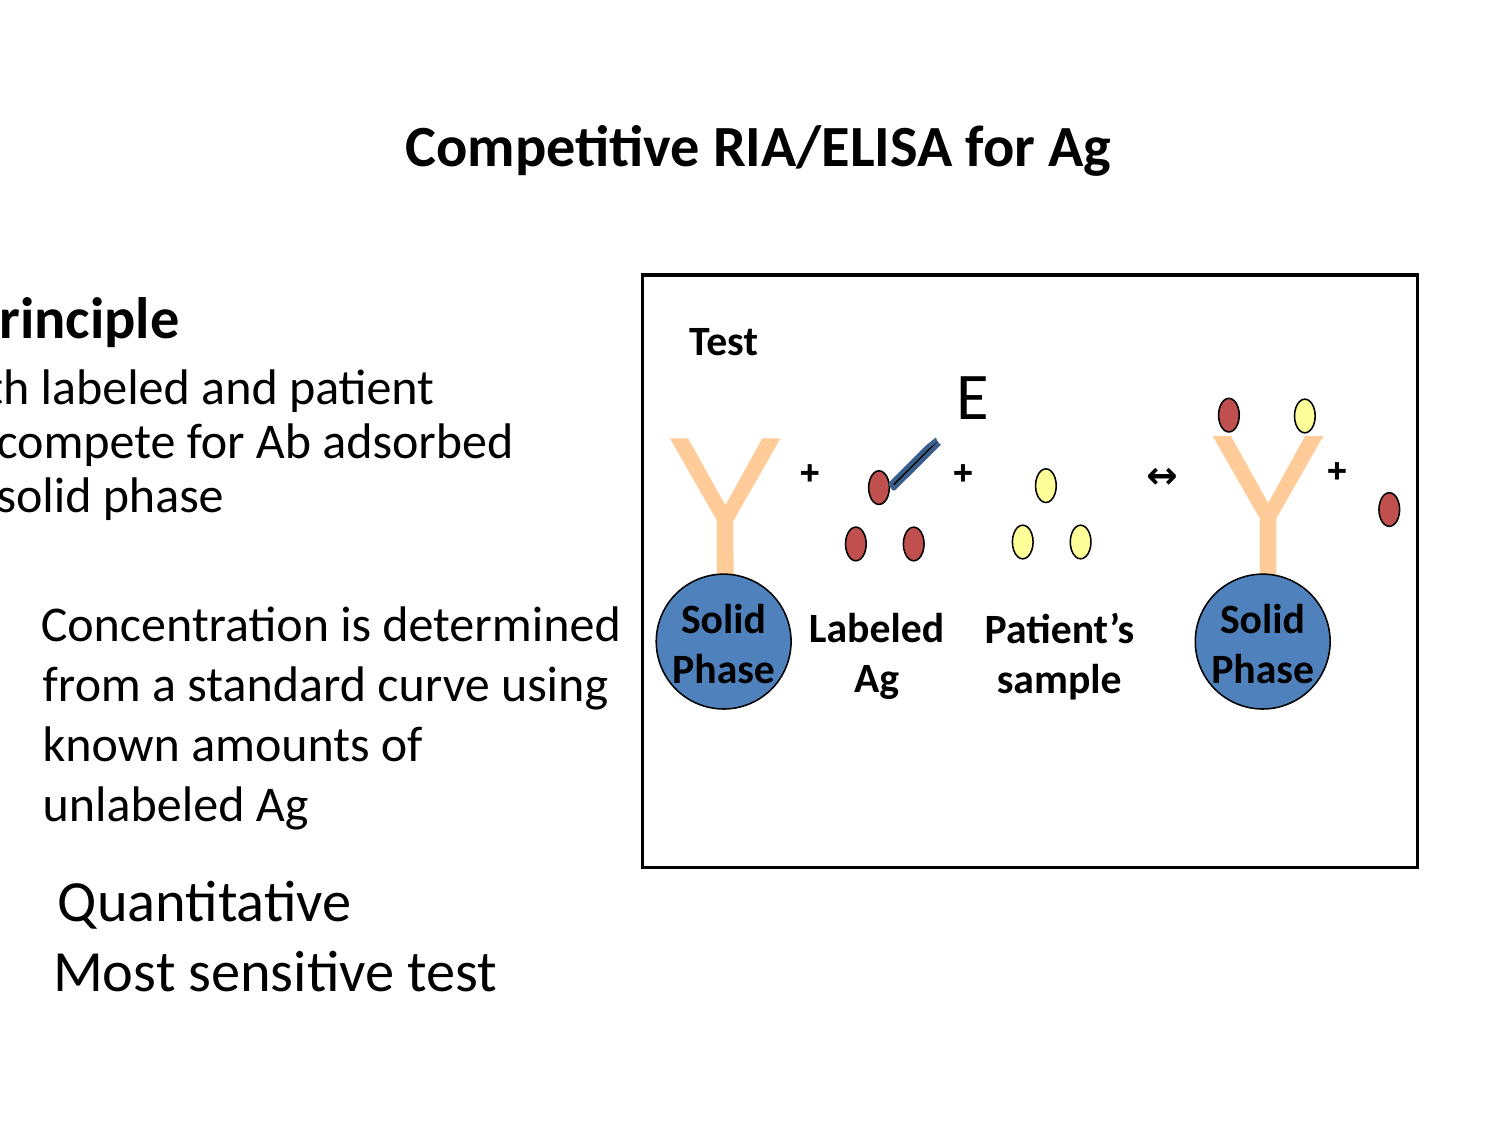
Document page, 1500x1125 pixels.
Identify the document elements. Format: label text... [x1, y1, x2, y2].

list Principle: Both labeled and patient Ag compete for Ab adsorbed on solid phase [0, 281, 637, 503]
text_box Quantitative Most sensitive test [0, 973, 526, 1011]
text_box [655, 573, 1331, 710]
title Competitive RIA/ELISA for Ag [112, 24, 1388, 188]
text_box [642, 274, 1419, 868]
text_box Concentration is determined from a standard curve using known amounts of unlabeled Ag [0, 503, 645, 973]
